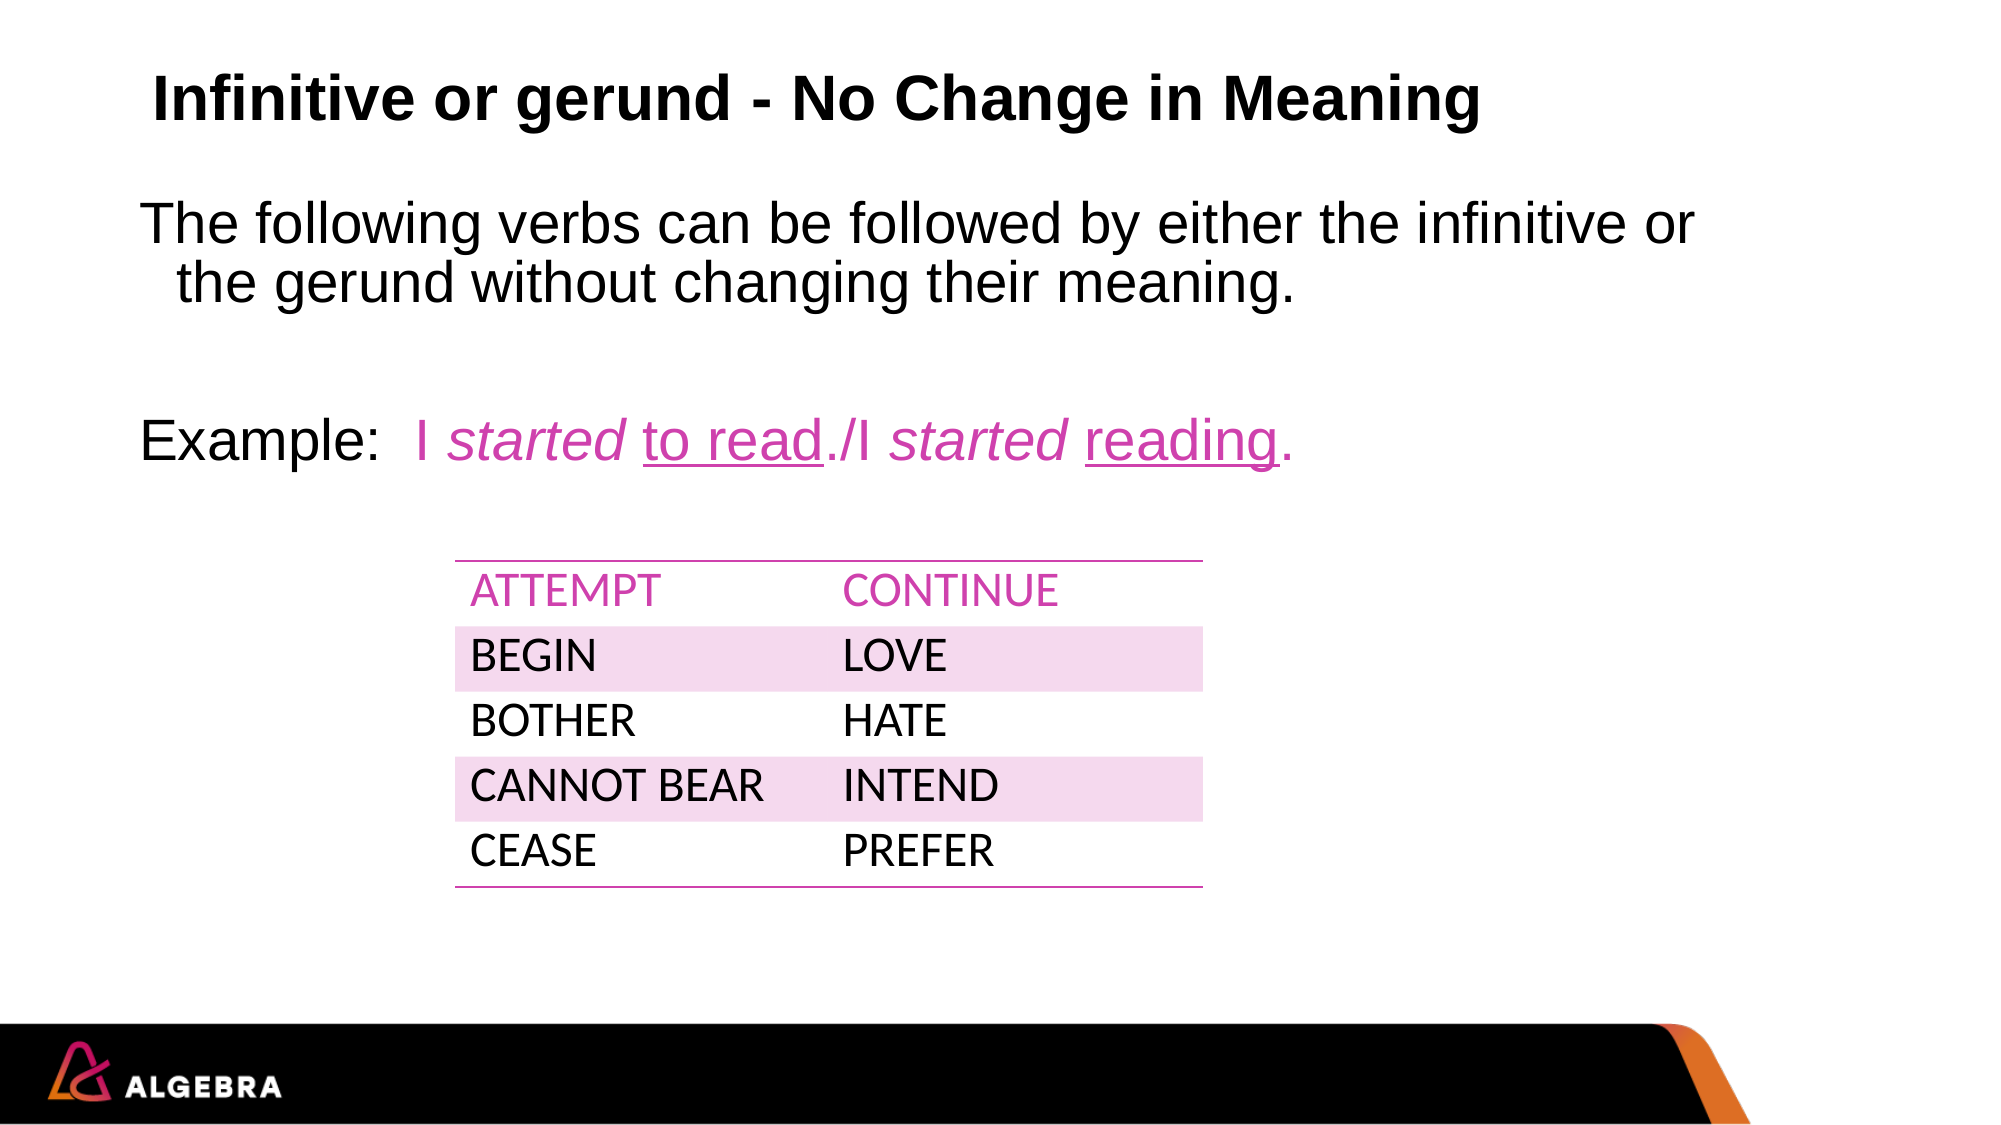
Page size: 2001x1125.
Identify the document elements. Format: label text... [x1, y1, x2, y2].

list The following verbs can be followed by either the infinitive or the gerund without changing their meaning. Example: I started to read./I started reading. [124, 189, 1850, 976]
table_cell HATE [828, 692, 1203, 757]
table_cell CANNOT BEAR [455, 757, 828, 822]
table_header CONTINUE [828, 562, 1203, 626]
table_cell BOTHER [455, 692, 828, 757]
table_cell LOVE [828, 626, 1203, 692]
table_header ATTEMPT [455, 562, 828, 626]
table_cell CEASE [455, 822, 828, 886]
table_cell INTEND [828, 757, 1203, 822]
picture [0, 1023, 1958, 1125]
table_cell PREFER [828, 822, 1203, 886]
table_cell BEGIN [455, 626, 828, 692]
title Infinitive or gerund - No Change in Meaning [137, 59, 1928, 215]
